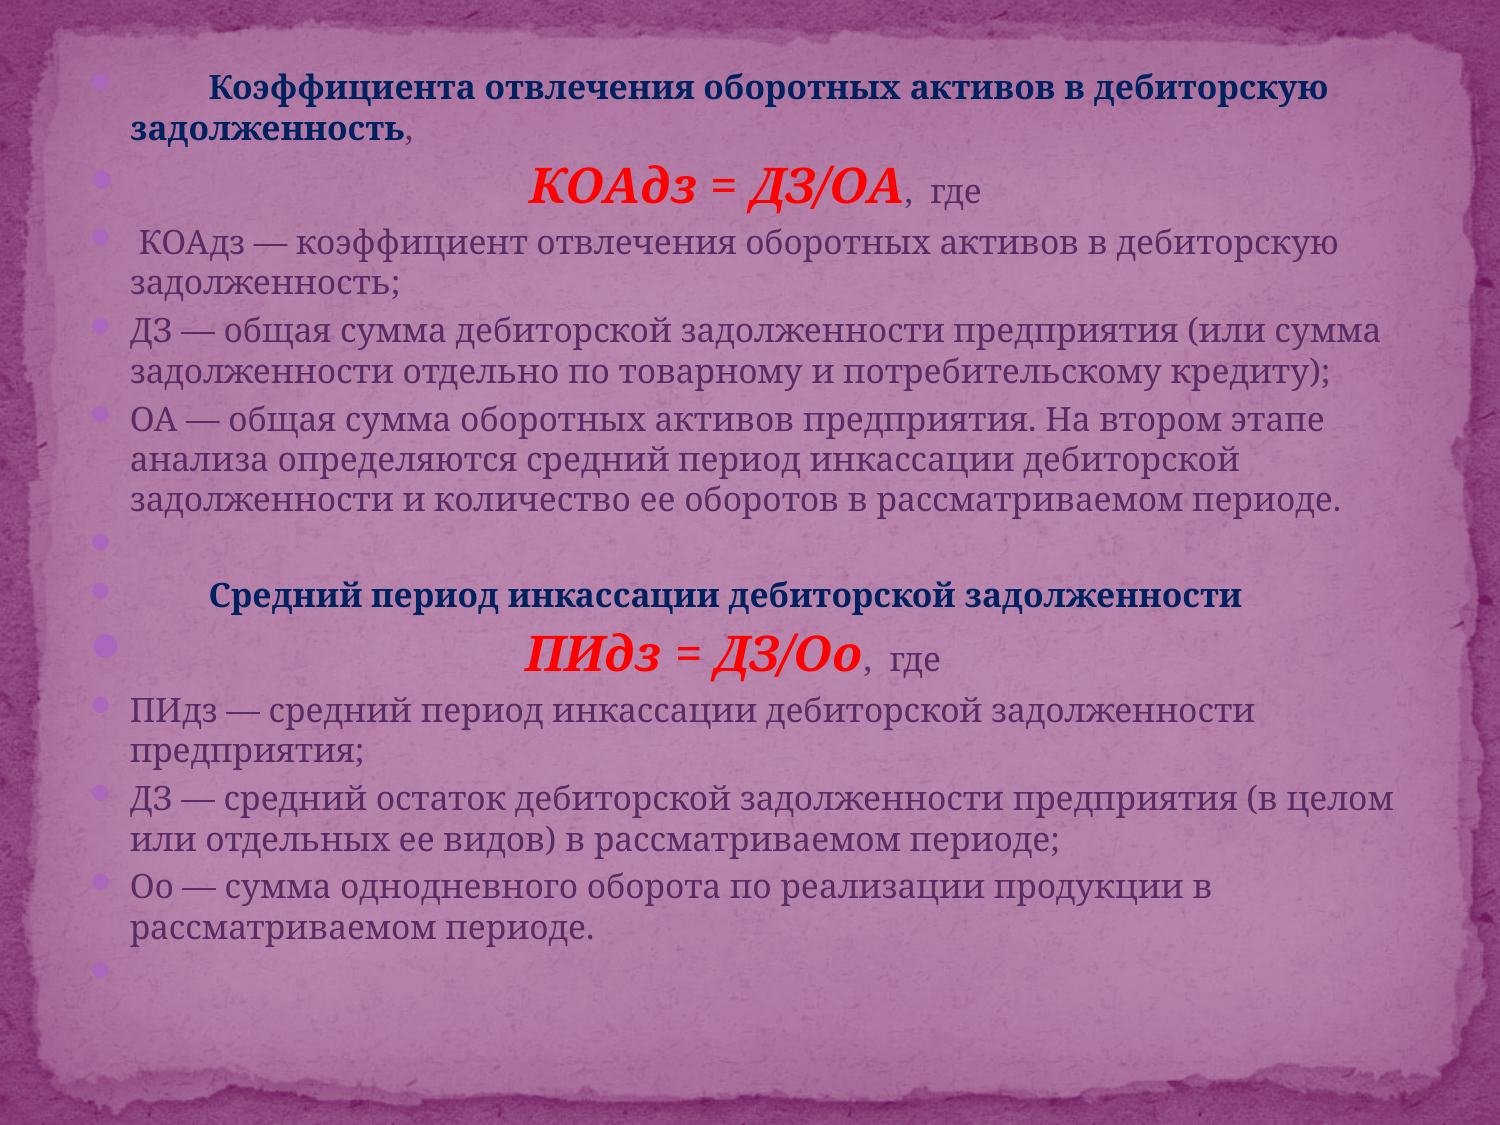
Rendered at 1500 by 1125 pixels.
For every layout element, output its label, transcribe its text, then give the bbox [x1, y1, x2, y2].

list Коэффициента отвлечения оборотных активов в дебиторскую задолженность, КОАдз = ДЗ/ОА, где КОАдз — коэффициент отвлечения оборотных активов в дебиторскую задолженность; ДЗ — общая сумма дебиторской задолженности предприятия (или сумма задолженности отдельно по товарному и потребительскому кредиту); ОА — общая сумма оборотных активов предприятия. На втором этапе анализа определяются средний период инкассации дебиторской задолженности и количество ее оборотов в рассматриваемом периоде. Средний период инкассации дебиторской задолженности ПИдз = ДЗ/Оо, где ПИдз — средний период инкассации дебиторской задолженности предприятия; ДЗ — средний остаток дебиторской задолженности предприятия (в целом или отдельных ее видов) в рассматриваемом периоде; Оо — сумма однодневного оборота по реализации продукции в рассматриваемом периоде. [74, 58, 1426, 1055]
